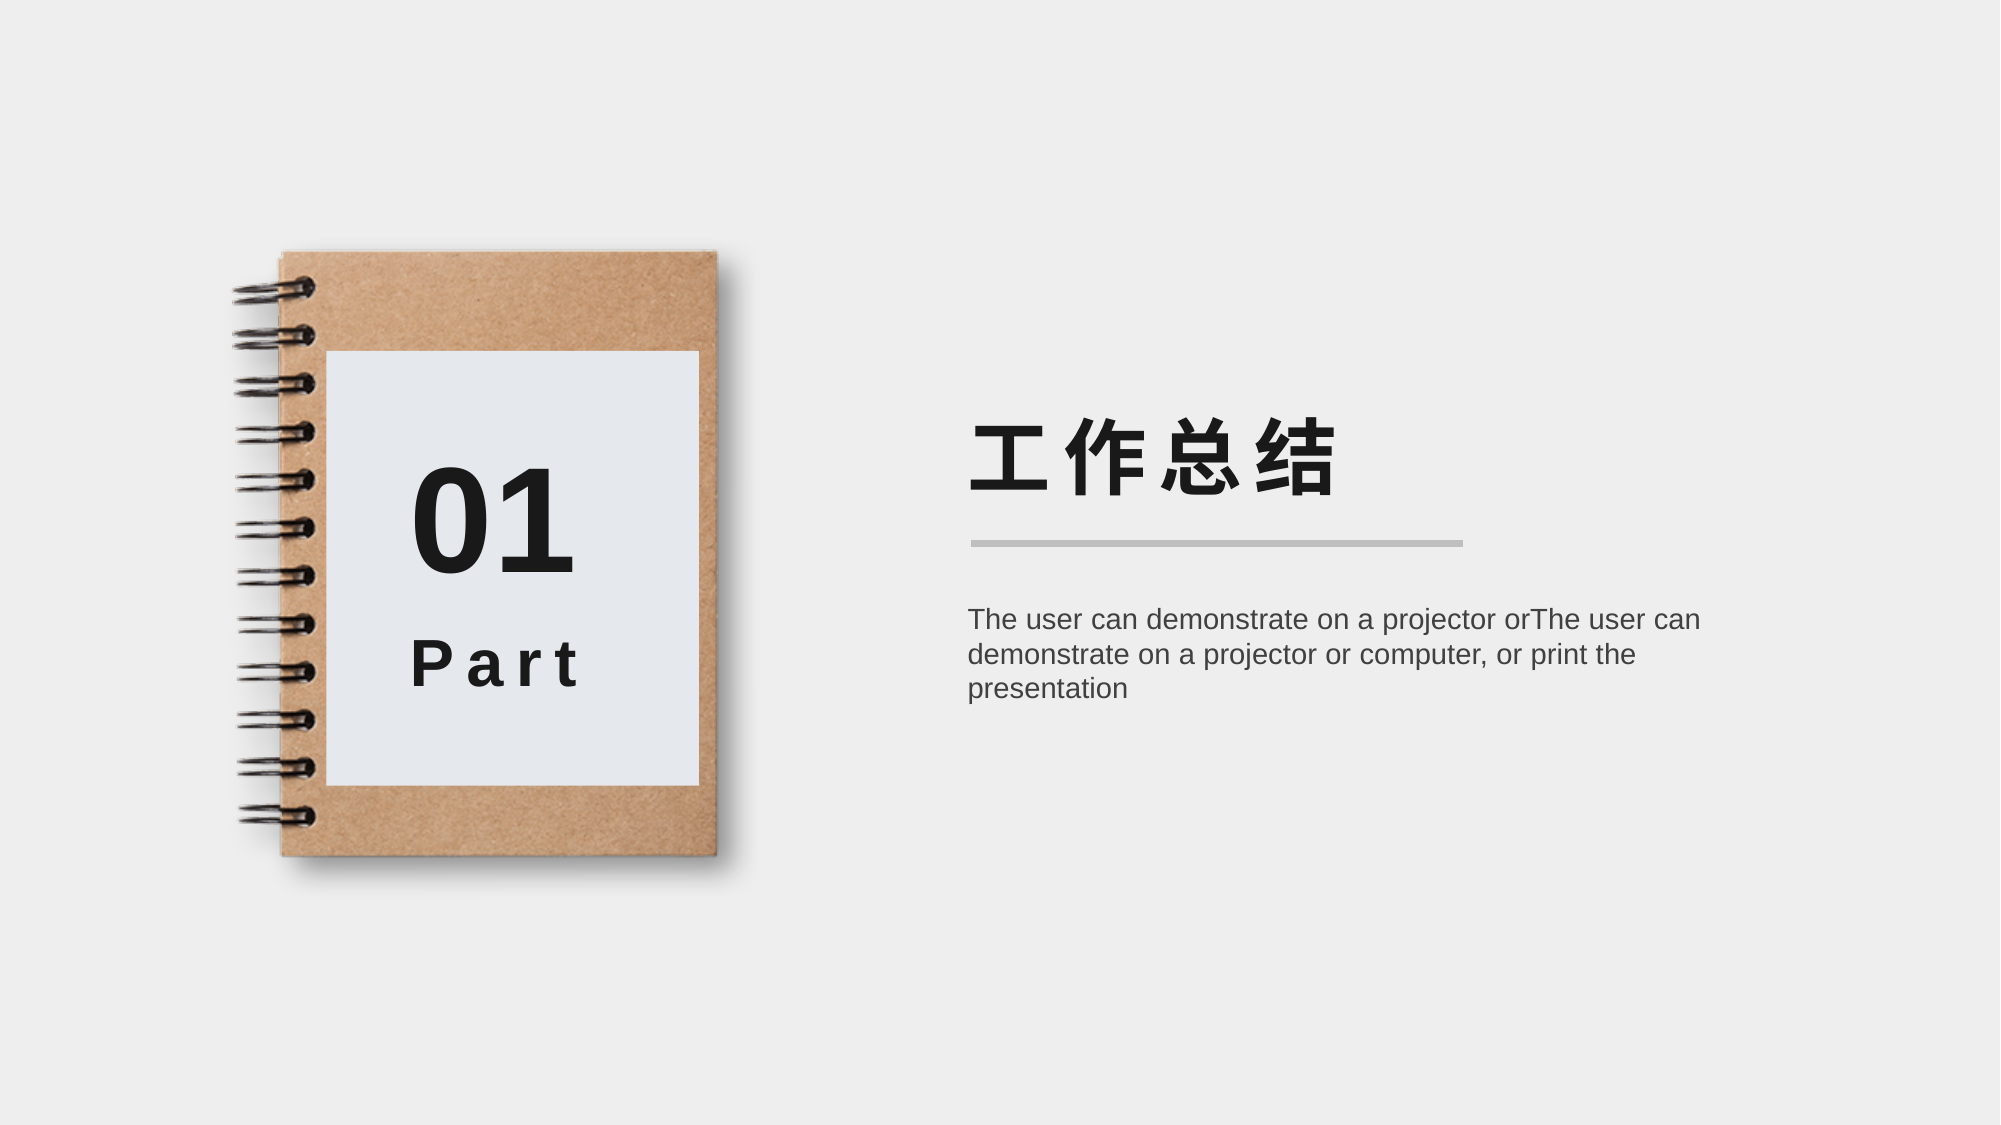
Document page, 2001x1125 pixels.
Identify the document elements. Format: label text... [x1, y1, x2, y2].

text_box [165, 201, 789, 925]
text_box The user can demonstrate on a projector orThe user can demonstrate on a projector or computer, or print the presentation [952, 592, 1719, 713]
text_box 工作总结 [952, 397, 1464, 513]
